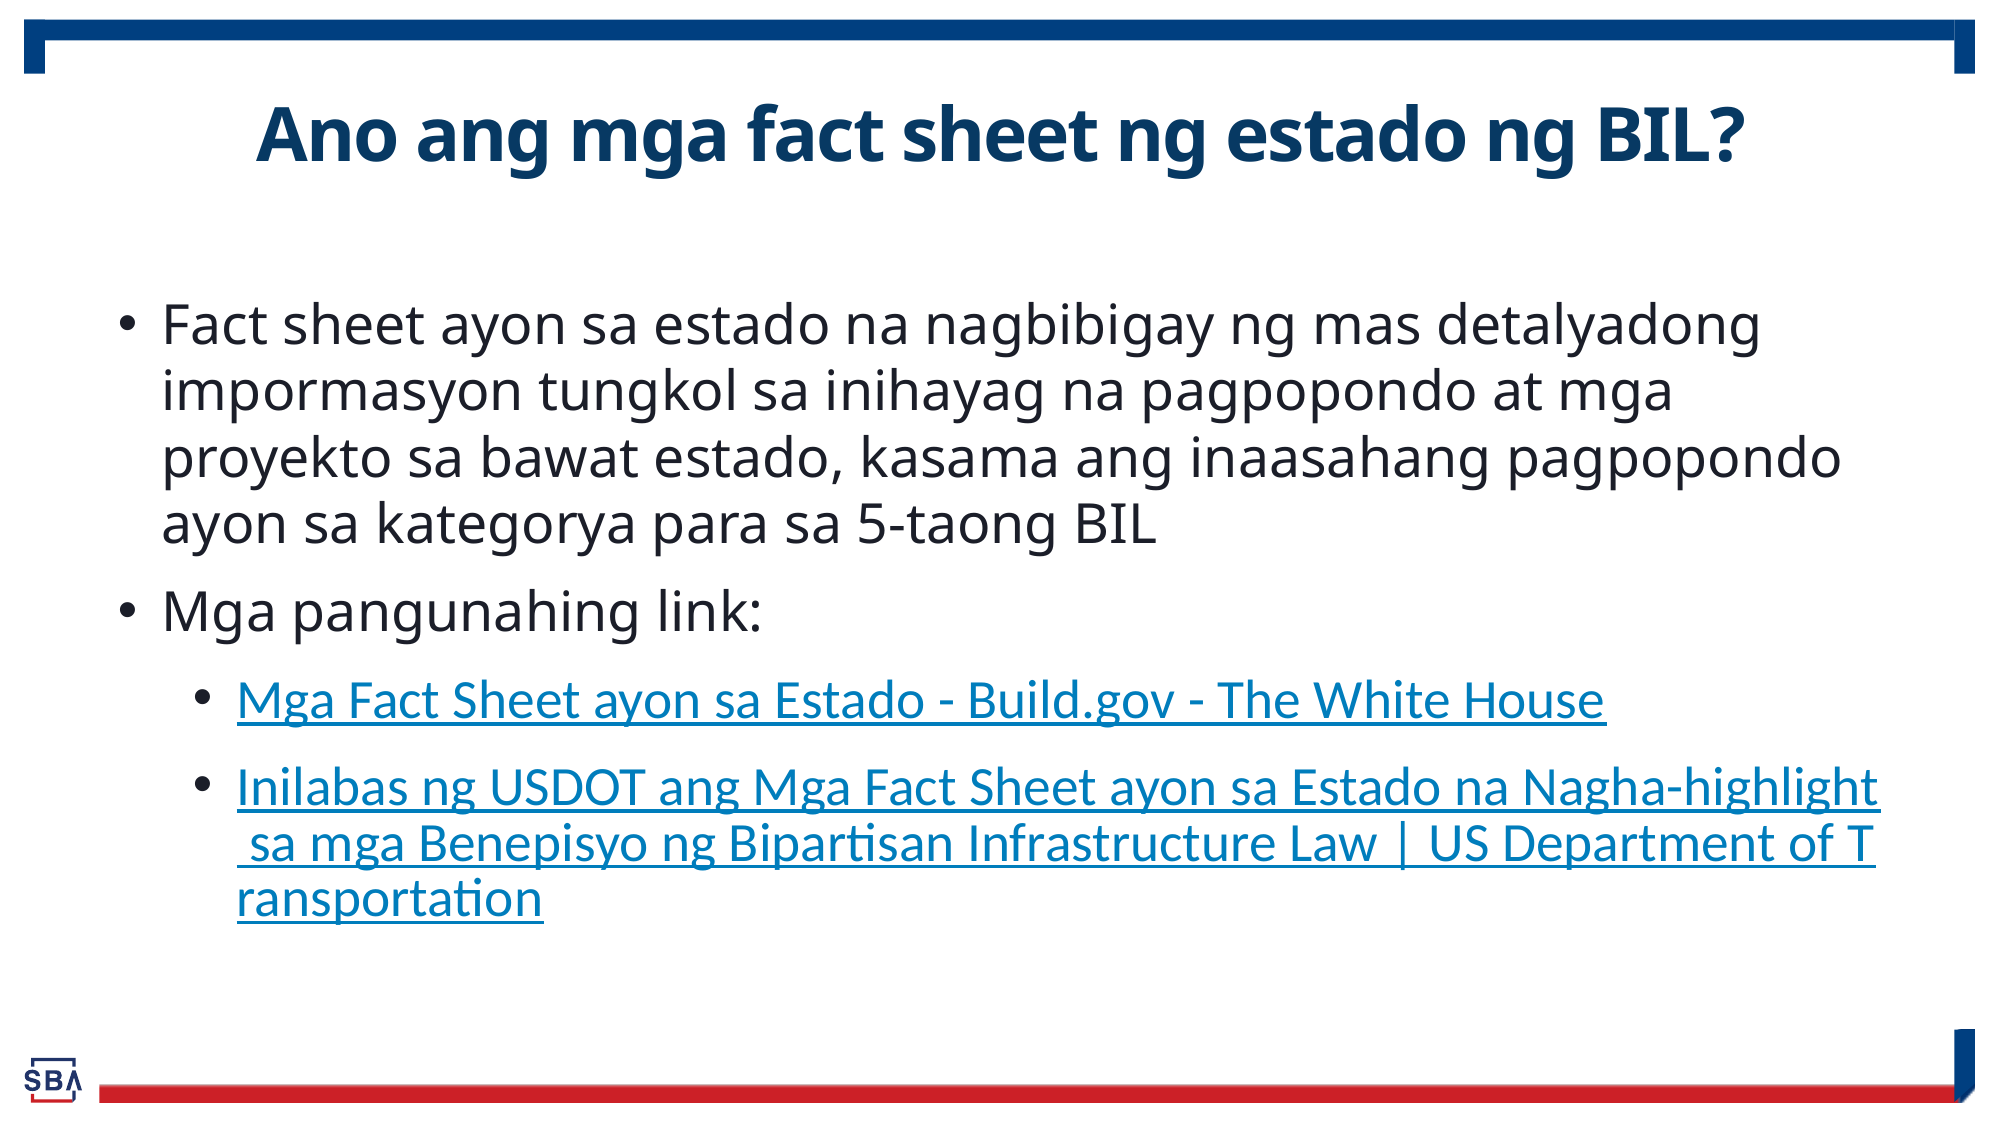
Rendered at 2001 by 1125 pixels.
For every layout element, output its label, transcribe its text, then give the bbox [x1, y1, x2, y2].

title Ano ang mga fact sheet ng estado ng BIL? [137, 40, 1863, 232]
text_box Fact sheet ayon sa estado na nagbibigay ng mas detalyadong impormasyon tungkol sa inihayag na pagpopondo at mga proyekto sa bawat estado, kasama ang inaasahang pagpopondo ayon sa kategorya para sa 5-taong BIL Mga pangunahing link: Mga Fact Sheet ayon sa Estado - Build.gov - The White House Inilabas ng USDOT ang Mga Fact Sheet ayon sa Estado na Nagha-highlight sa mga Benepisyo ng Bipartisan Infrastructure Law | US Department of Transportation [115, 267, 1885, 817]
